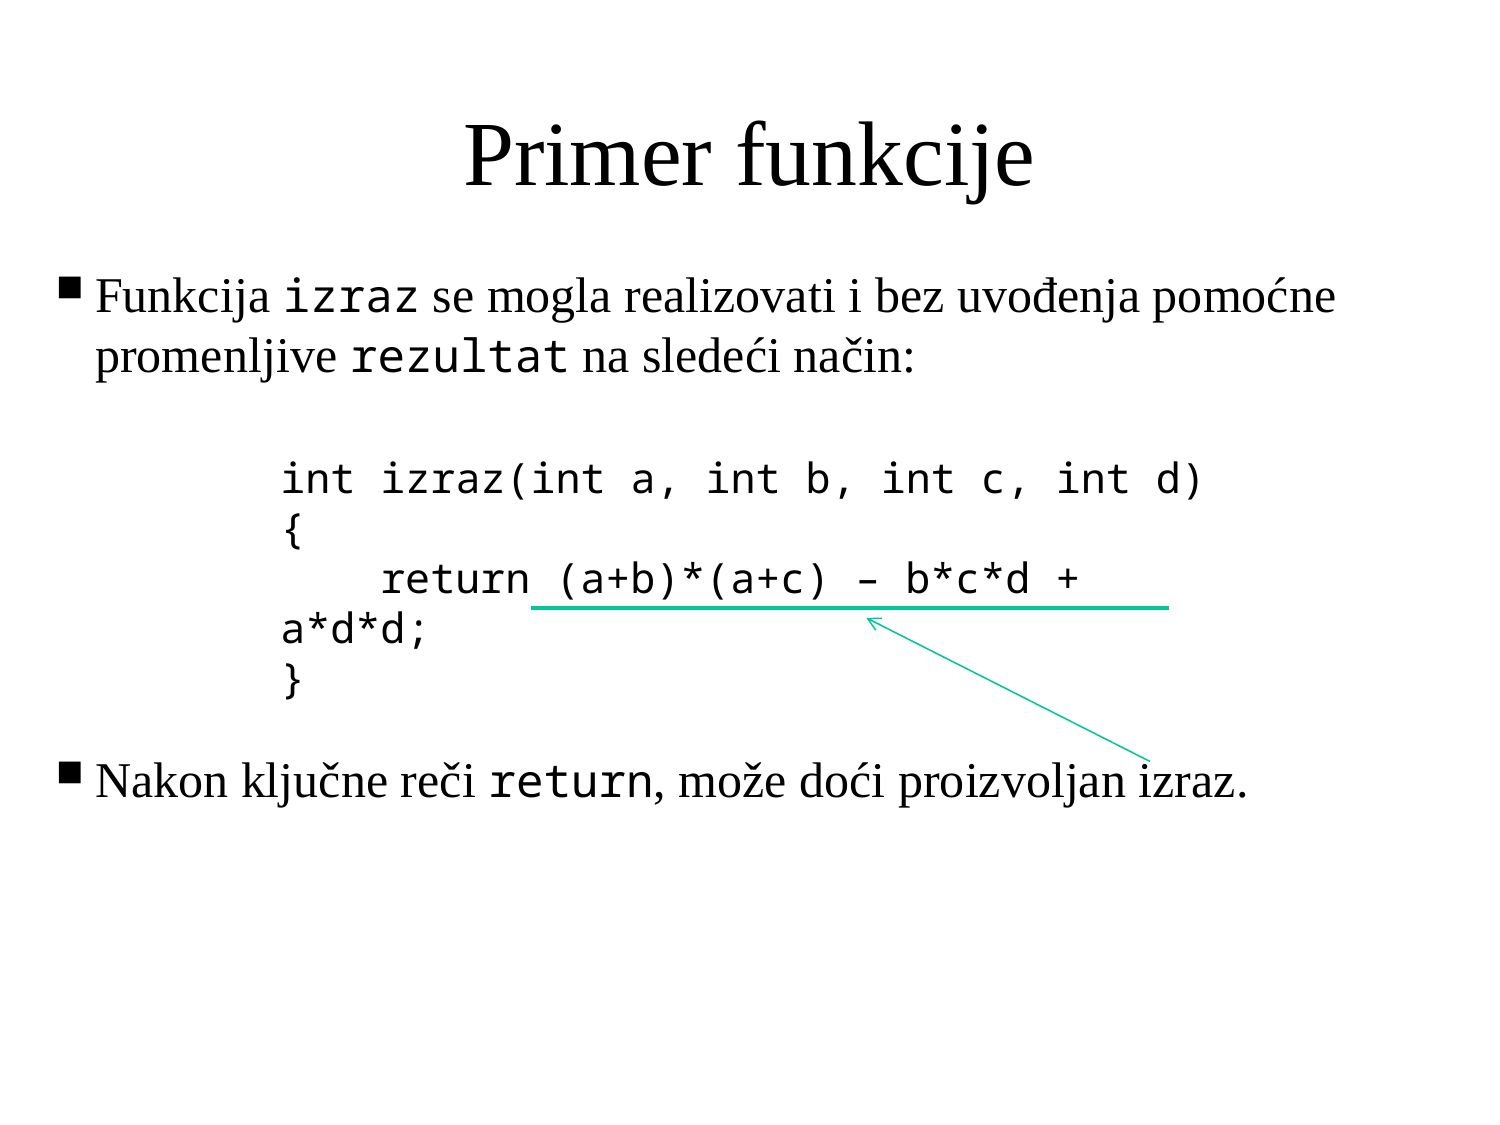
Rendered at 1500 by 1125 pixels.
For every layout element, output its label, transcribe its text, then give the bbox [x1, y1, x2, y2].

text_box int izraz(int a, int b, int c, int d) { return (a+b)*(a+c) – b*c*d + a*d*d; } [265, 444, 1223, 669]
title Primer funkcije [112, 54, 1388, 243]
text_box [866, 617, 1151, 762]
text_box Funkcija izraz se mogla realizovati i bez uvođenja pomoćne promenljive rezultat na sledeći način: Nakon ključne reči return, može doći proizvoljan izraz. [41, 255, 1459, 905]
